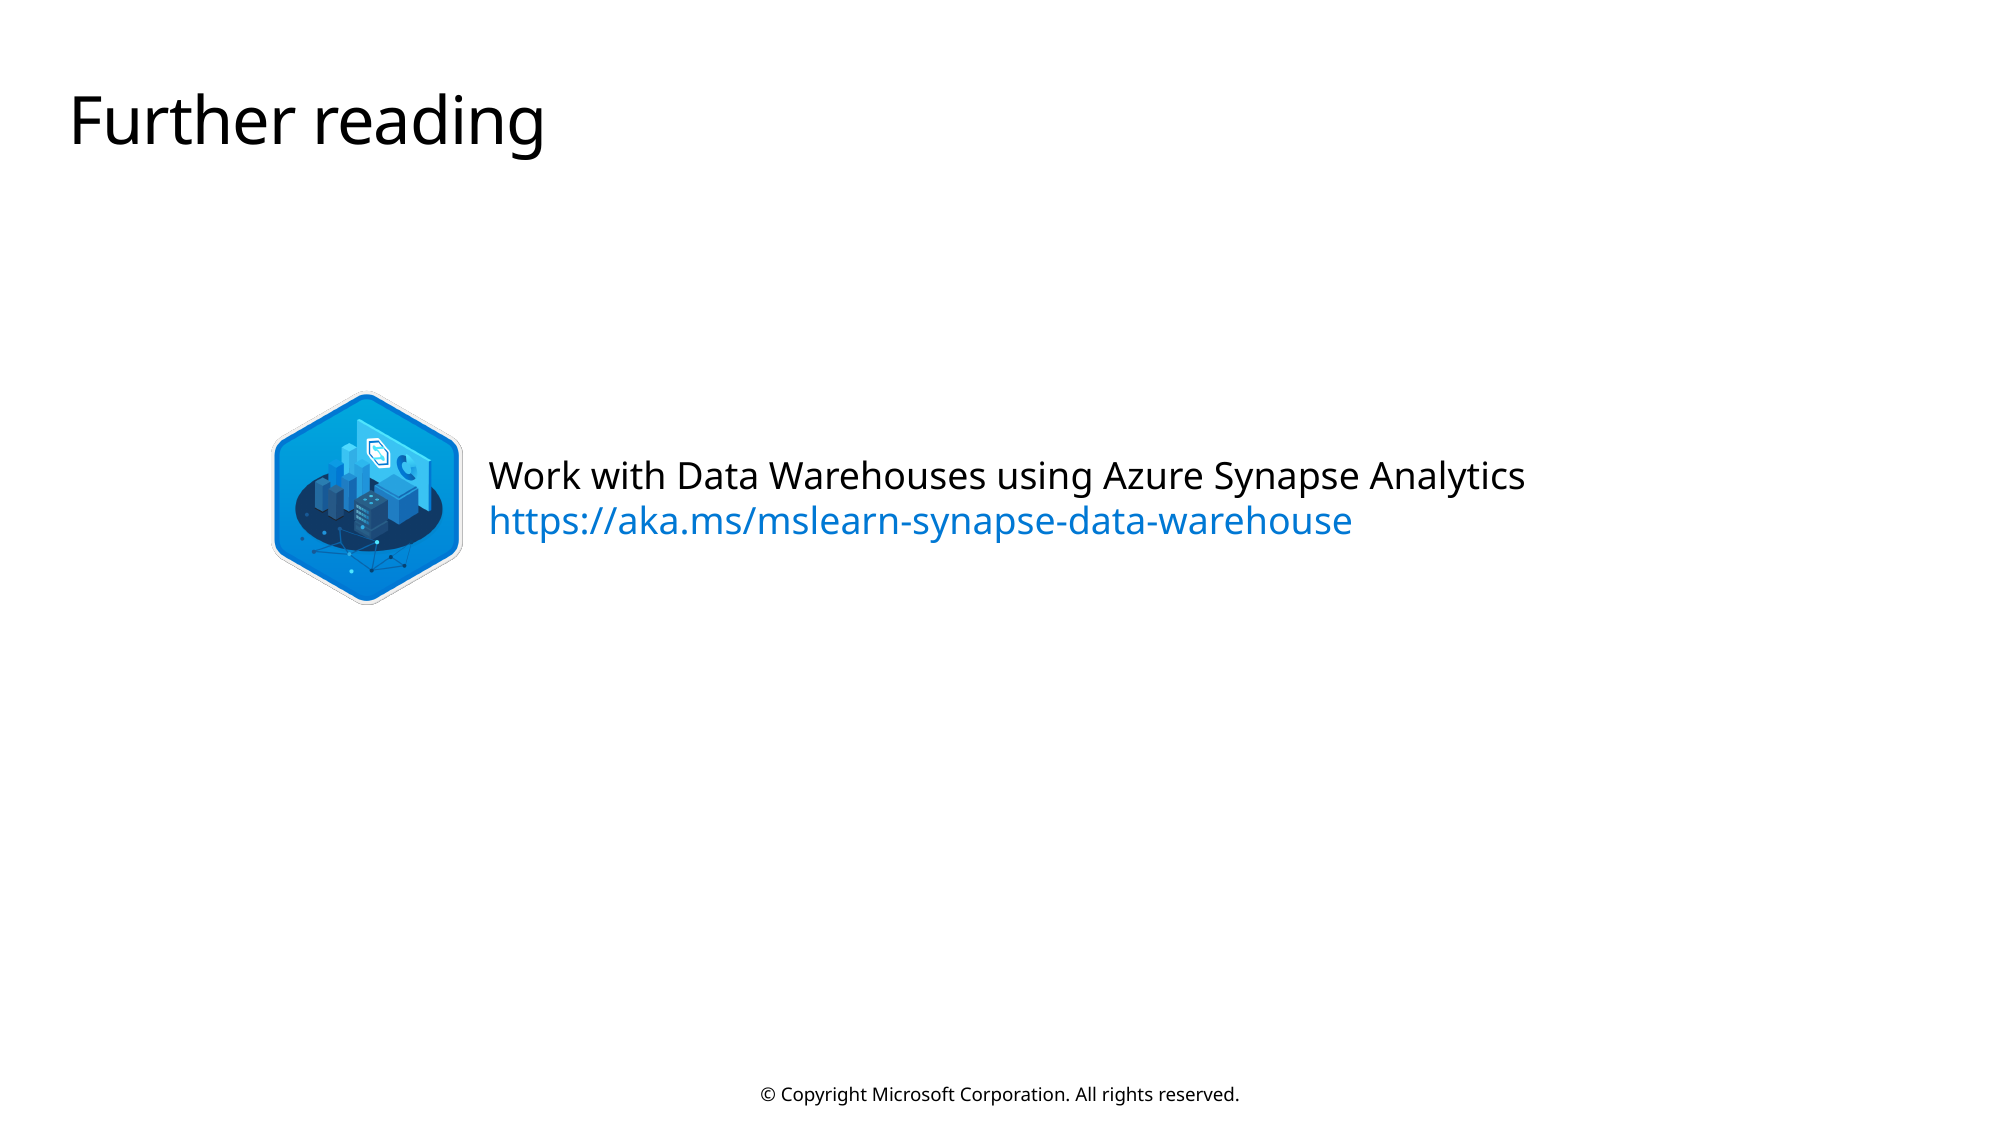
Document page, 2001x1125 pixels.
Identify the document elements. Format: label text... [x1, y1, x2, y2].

title Further reading [68, 72, 1930, 184]
text_box Work with Data Warehouses using Azure Synapse Analytics https://aka.ms/mslearn-synapse-data-warehouse [473, 444, 1593, 550]
picture [270, 390, 463, 605]
